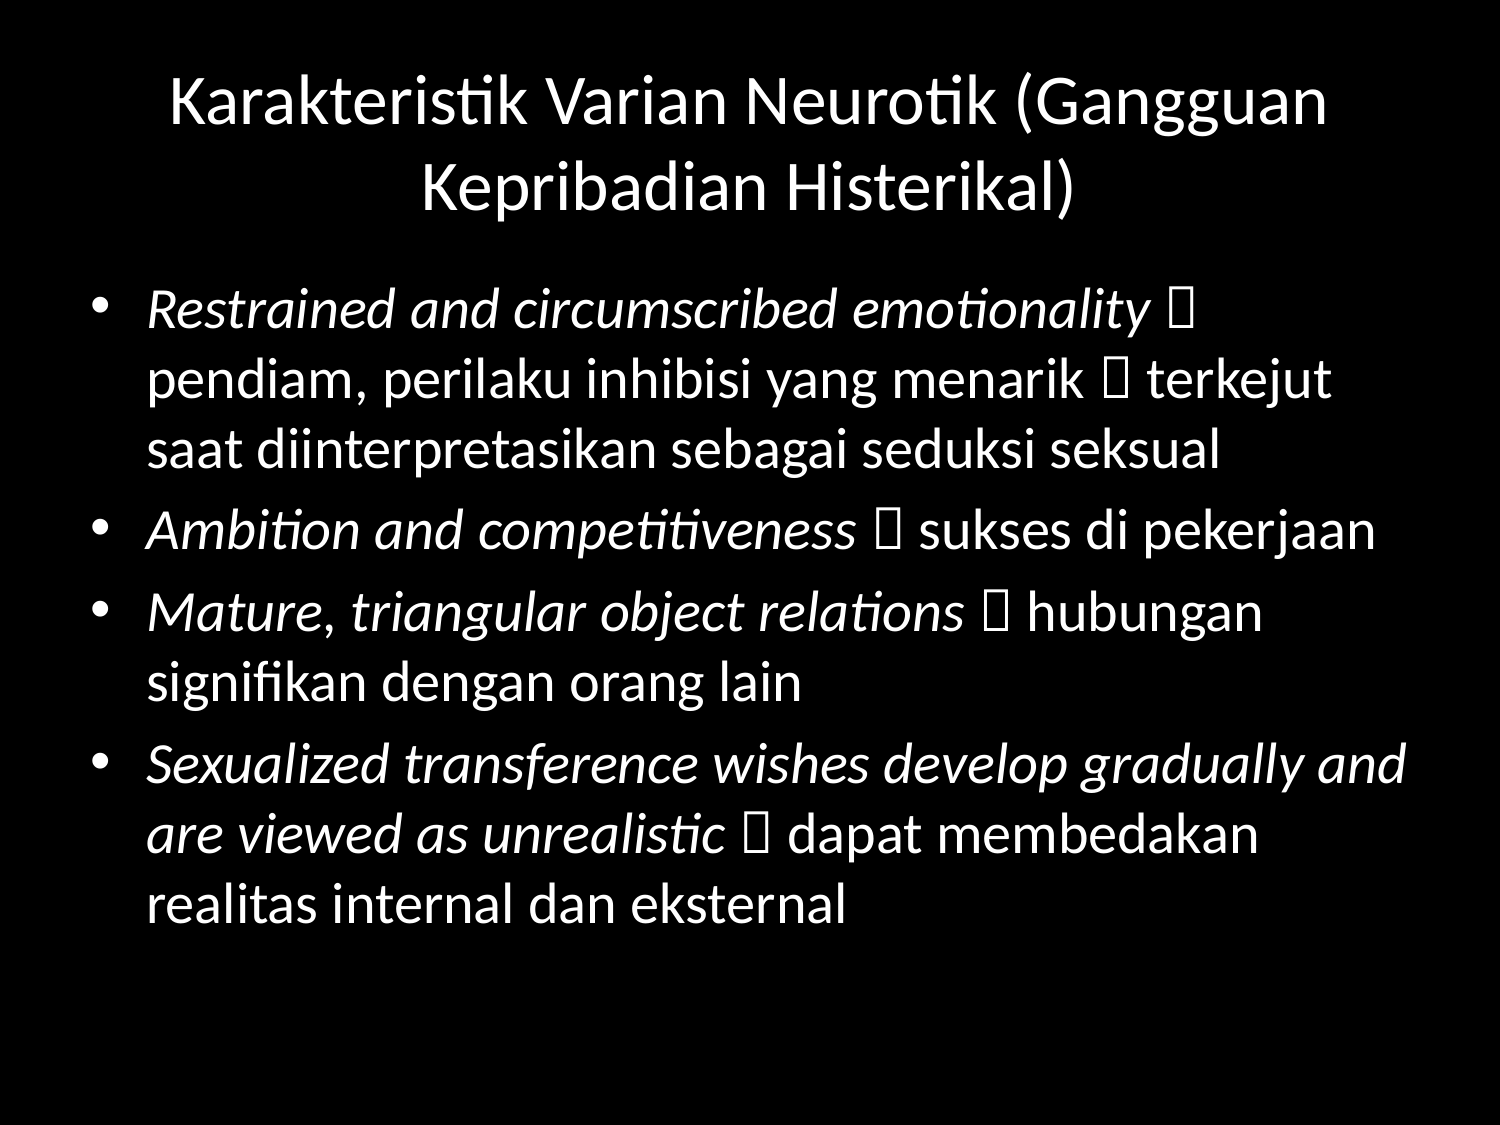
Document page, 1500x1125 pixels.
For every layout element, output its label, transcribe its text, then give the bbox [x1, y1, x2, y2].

list Restrained and circumscribed emotionality  pendiam, perilaku inhibisi yang menarik  terkejut saat diinterpretasikan sebagai seduksi seksual Ambition and competitiveness  sukses di pekerjaan Mature, triangular object relations  hubungan signifikan dengan orang lain Sexualized transference wishes develop gradually and are viewed as unrealistic  dapat membedakan realitas internal dan eksternal [75, 262, 1425, 1005]
title Karakteristik Varian Neurotik (Gangguan Kepribadian Histerikal) [75, 45, 1425, 233]
